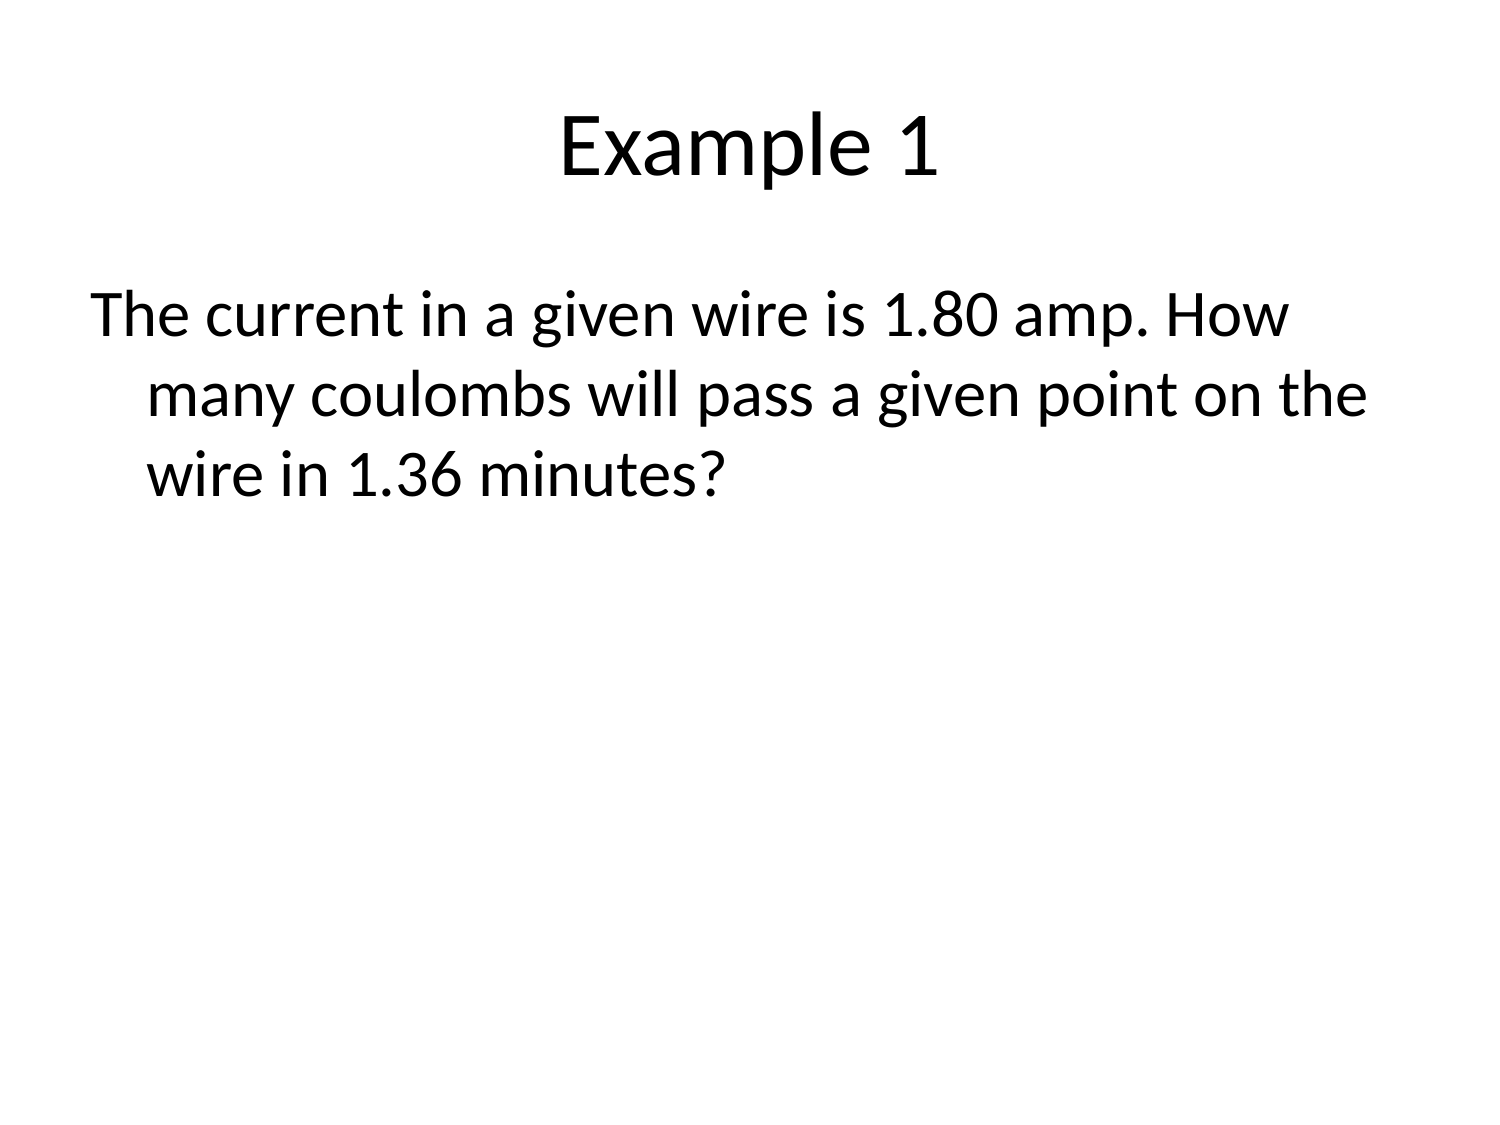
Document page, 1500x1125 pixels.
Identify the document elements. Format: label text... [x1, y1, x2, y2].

title Example 1 [75, 45, 1425, 233]
list The current in a given wire is 1.80 amp. How many coulombs will pass a given point on the wire in 1.36 minutes? [75, 262, 1425, 1005]
